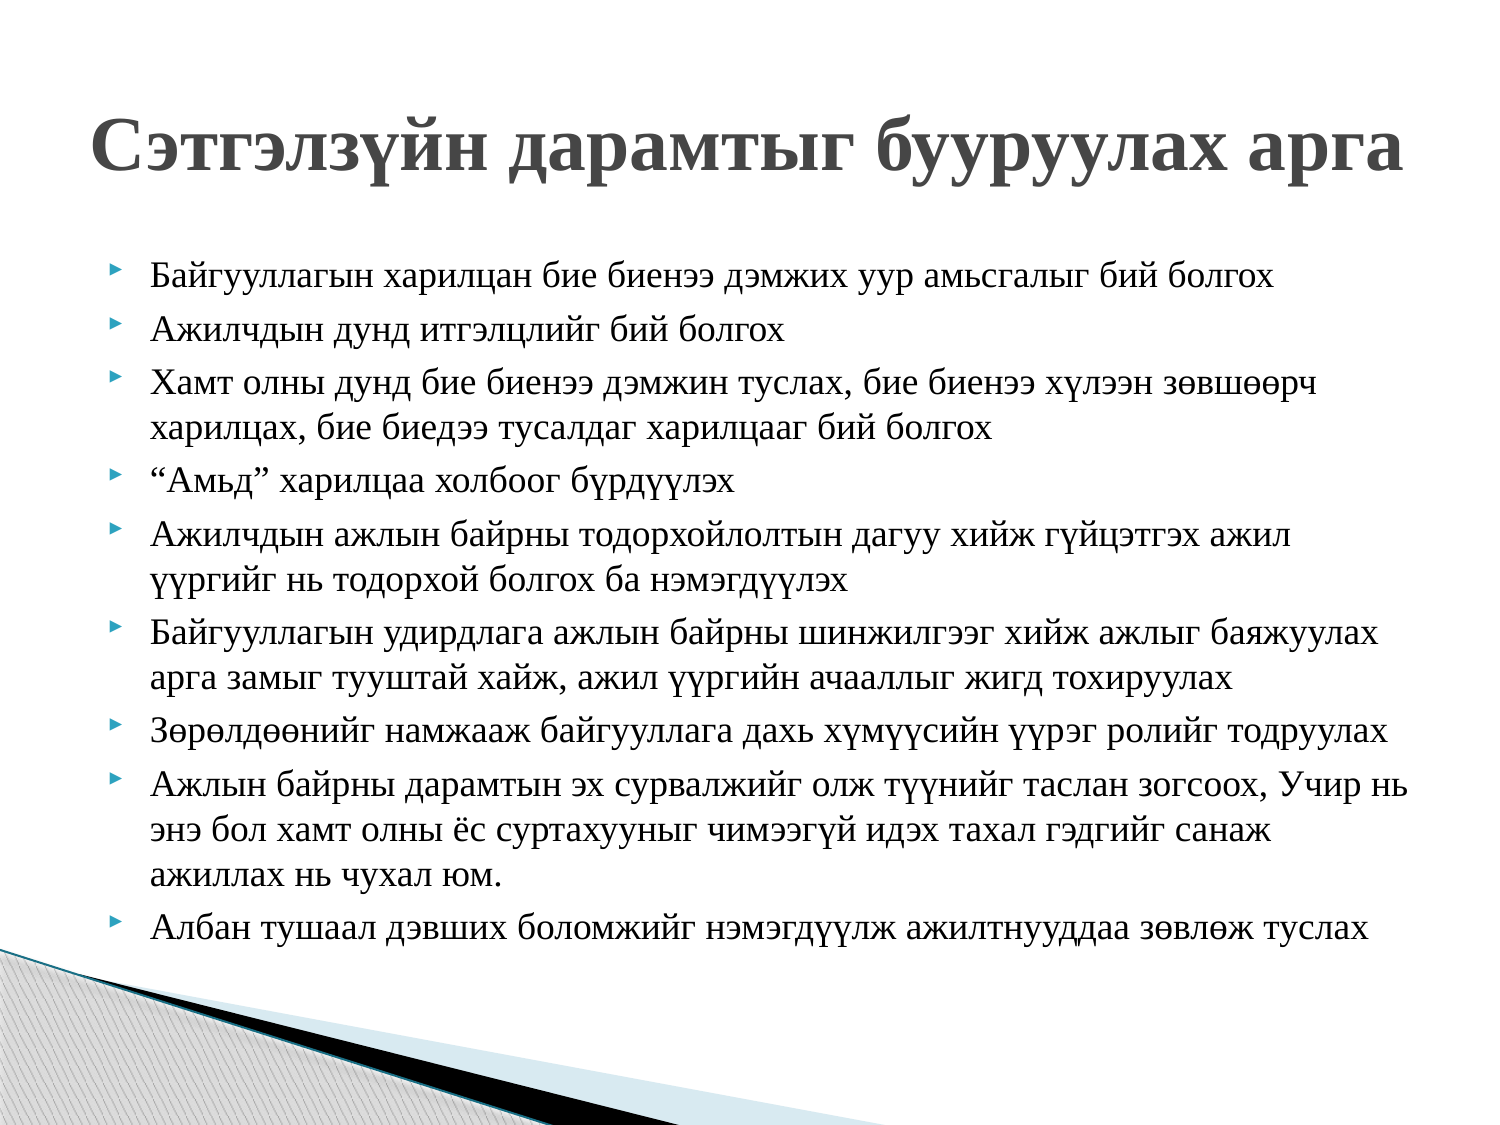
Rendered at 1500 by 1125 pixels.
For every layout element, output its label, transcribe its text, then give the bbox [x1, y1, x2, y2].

title Сэтгэлзүйн дарамтыг бууруулах арга [75, 45, 1425, 233]
list Байгууллагын харилцан бие биенээ дэмжих уур амьсгалыг бий болгох Ажилчдын дунд итгэлцлийг бий болгох Хамт олны дунд бие биенээ дэмжин туслах, бие биенээ хүлээн зөвшөөрч харилцах, бие биедээ тусалдаг харилцааг бий болгох “Амьд” харилцаа холбоог бүрдүүлэх Ажилчдын ажлын байрны тодорхойлолтын дагуу хийж гүйцэтгэх ажил үүргийг нь тодорхой болгох ба нэмэгдүүлэх Байгууллагын удирдлага ажлын байрны шинжилгээг хийж ажлыг баяжуулах арга замыг тууштай хайж, ажил үүргийн ачааллыг жигд тохируулах Зөрөлдөөнийг намжааж байгууллага дахь хүмүүсийн үүрэг ролийг тодруулах Ажлын байрны дарамтын эх сурвалжийг олж түүнийг таслан зогсоох, Учир нь энэ бол хамт олны ёс суртахууныг чимээгүй идэх тахал гэдгийг санаж ажиллах нь чухал юм. Албан тушаал дэвших боломжийг нэмэгдүүлж ажилтнууддаа зөвлөж туслах [75, 243, 1425, 986]
